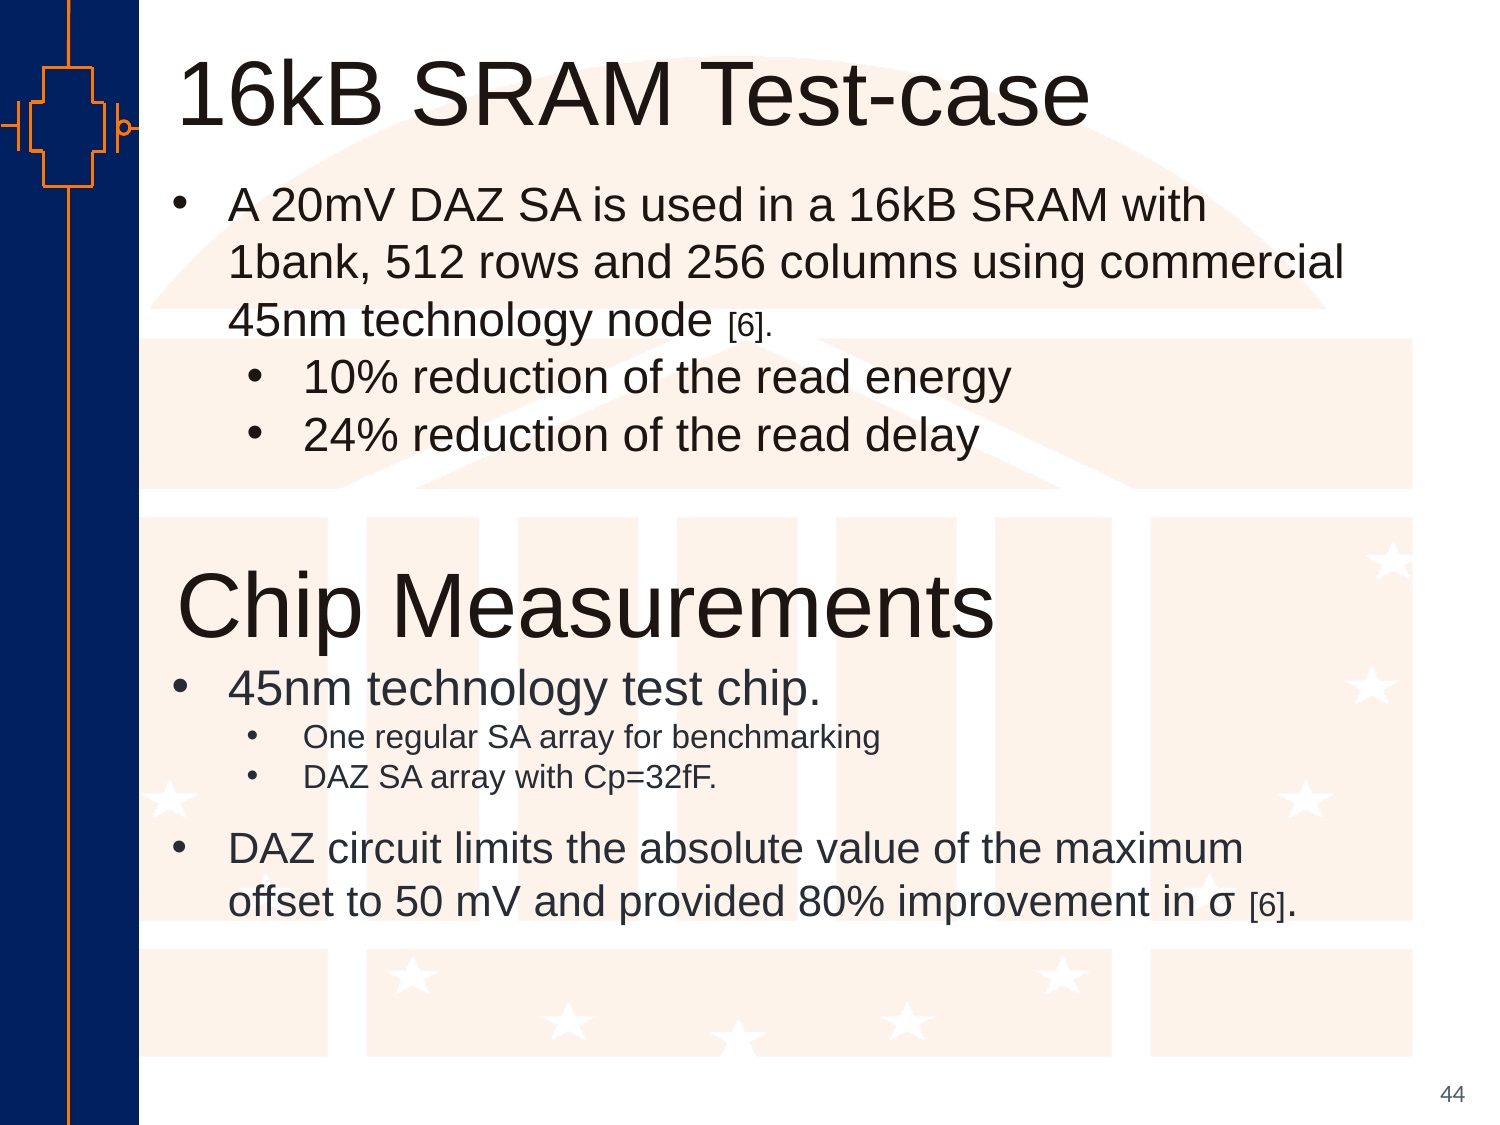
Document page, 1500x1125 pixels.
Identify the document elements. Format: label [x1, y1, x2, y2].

text_box [156, 26, 1500, 1063]
slide_number [1425, 1062, 1488, 1123]
